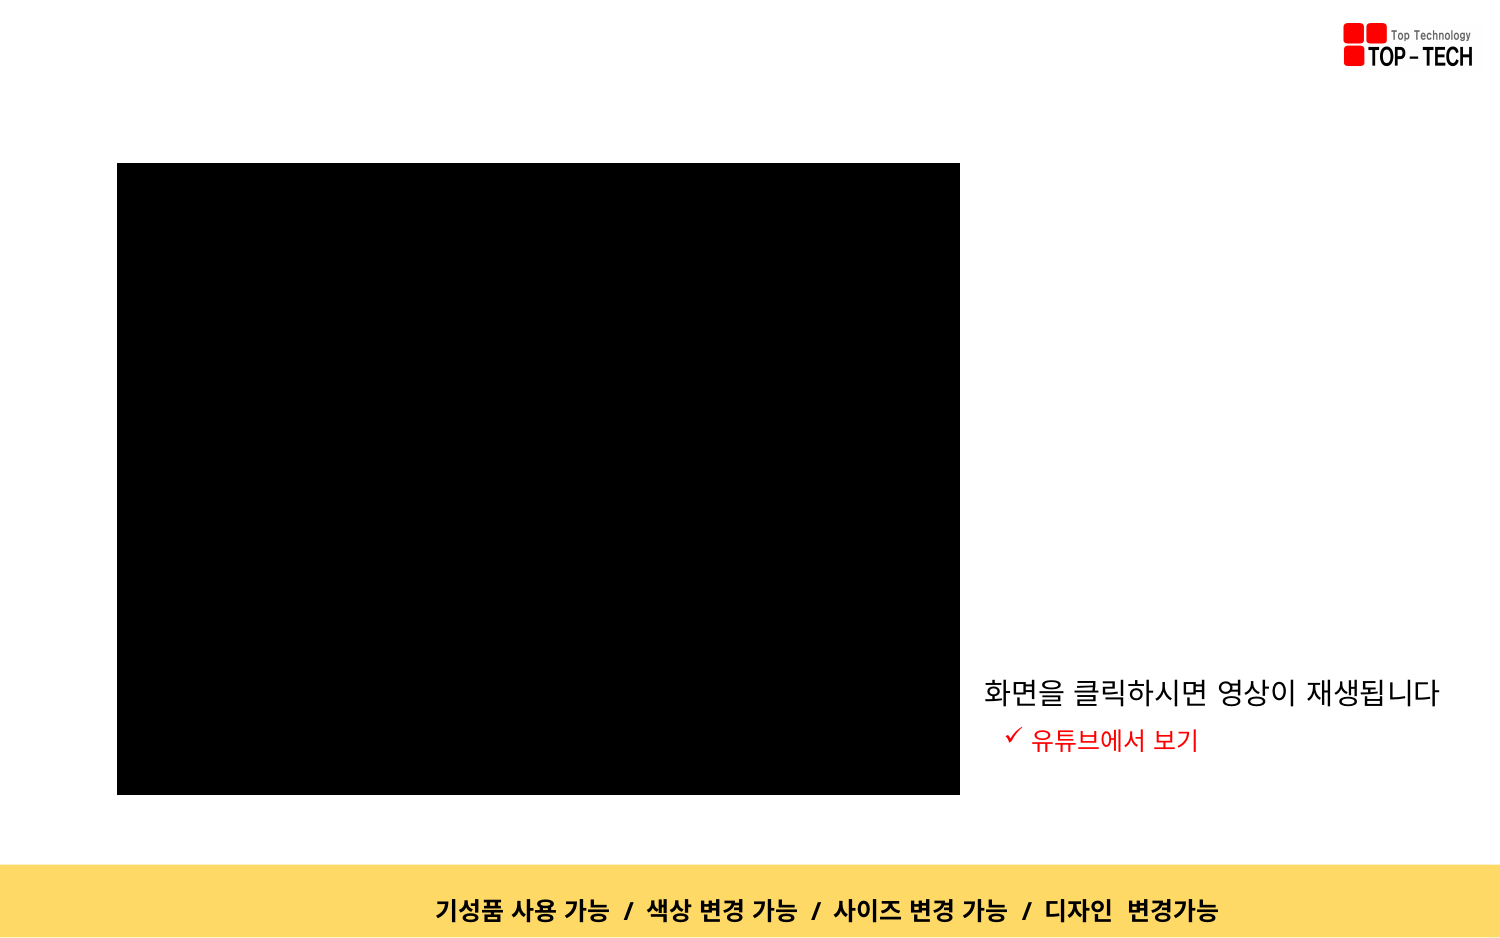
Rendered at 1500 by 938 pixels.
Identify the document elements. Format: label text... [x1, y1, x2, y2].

text_box 유튜브에서 보기 [988, 718, 1215, 764]
text_box 기성품 사용 가능 / 색상 변경 가능 / 사이즈 변경 가능 / 디자인 변경가능 [224, 872, 1431, 933]
text_box 화면을 클릭하시면 영상이 재생됩니다 [969, 667, 1457, 718]
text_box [116, 162, 961, 796]
text_box [0, 864, 1500, 938]
picture [1343, 23, 1483, 72]
